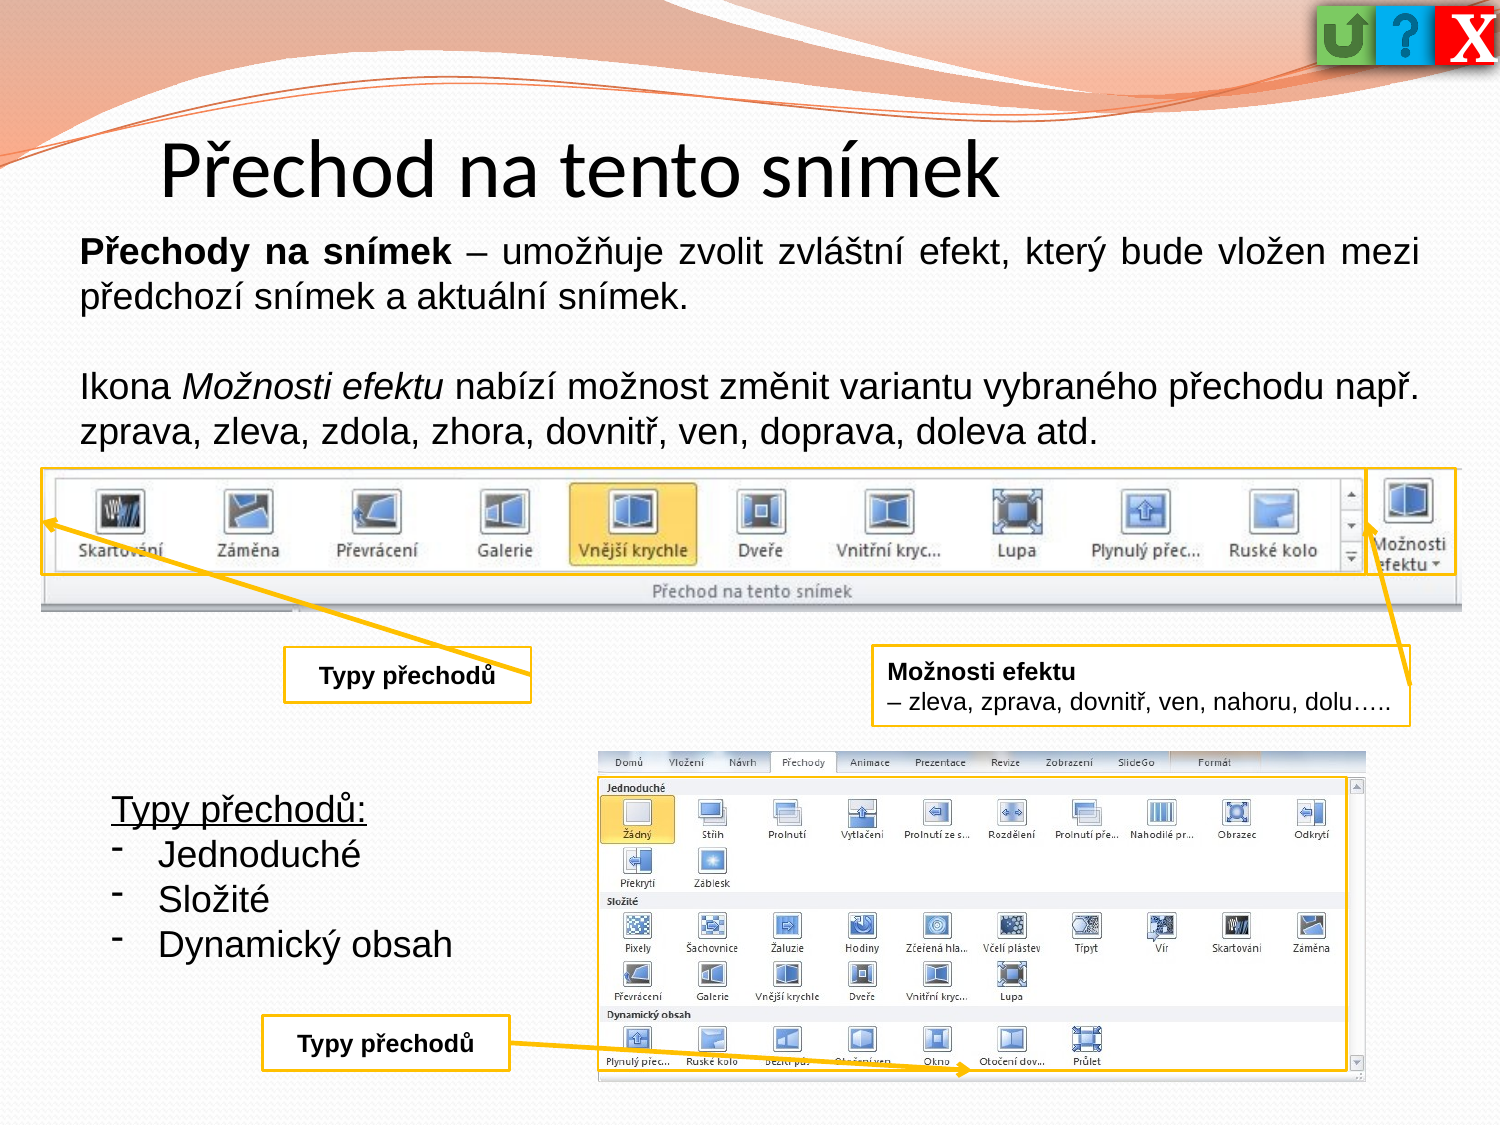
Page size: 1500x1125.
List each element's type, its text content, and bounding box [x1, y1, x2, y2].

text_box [1316, 5, 1495, 66]
text_box Přechody na snímek – umožňuje zvolit zvláštní efekt, který bude vložen mezi předchozí snímek a aktuální snímek. Ikona Možnosti efektu nabízí možnost změnit variantu vybraného přechodu např. zprava, zleva, zdola, zhora, dovnitř, ven, doprava, doleva atd. [64, 219, 1435, 460]
picture [41, 467, 1462, 612]
text_box Typy přechodů [261, 1014, 511, 1072]
title Přechod na tento snímek [159, 125, 1164, 214]
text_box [407, 574, 704, 648]
text_box Typy přechodů: Jednoduché Složité Dynamický obsah [96, 777, 492, 972]
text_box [1141, 574, 1412, 646]
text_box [385, 923, 599, 1016]
picture [598, 751, 1366, 1082]
text_box Typy přechodů [283, 646, 532, 704]
text_box Možnosti efektu – zleva, zprava, dovnitř, ven, nahoru, dolu….. [871, 644, 1411, 727]
